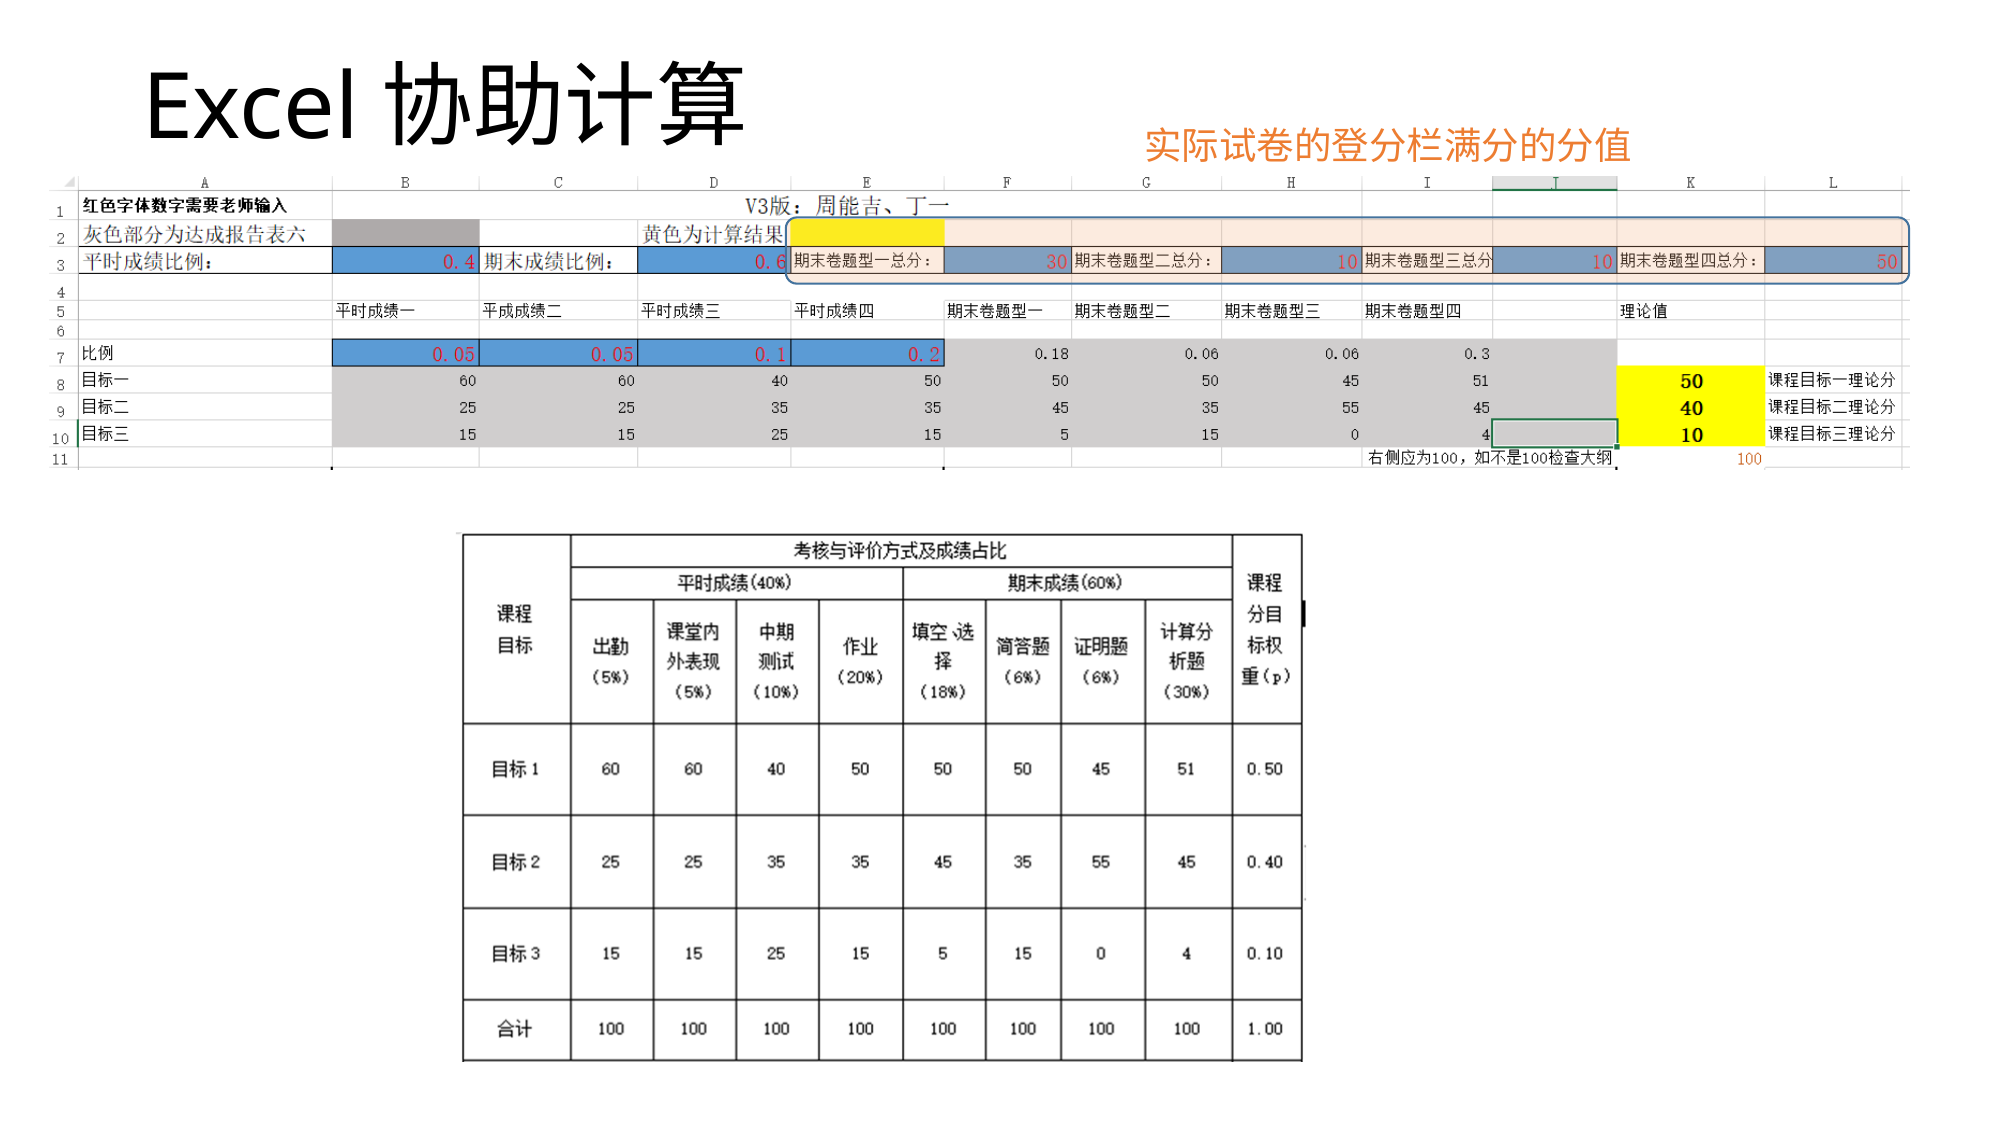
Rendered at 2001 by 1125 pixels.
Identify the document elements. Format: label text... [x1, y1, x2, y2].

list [49, 176, 1910, 470]
picture [455, 531, 1307, 1062]
text_box 实际试卷的登分栏满分的分值 [1129, 115, 1808, 175]
title Excel协助计算 [127, 0, 1853, 176]
